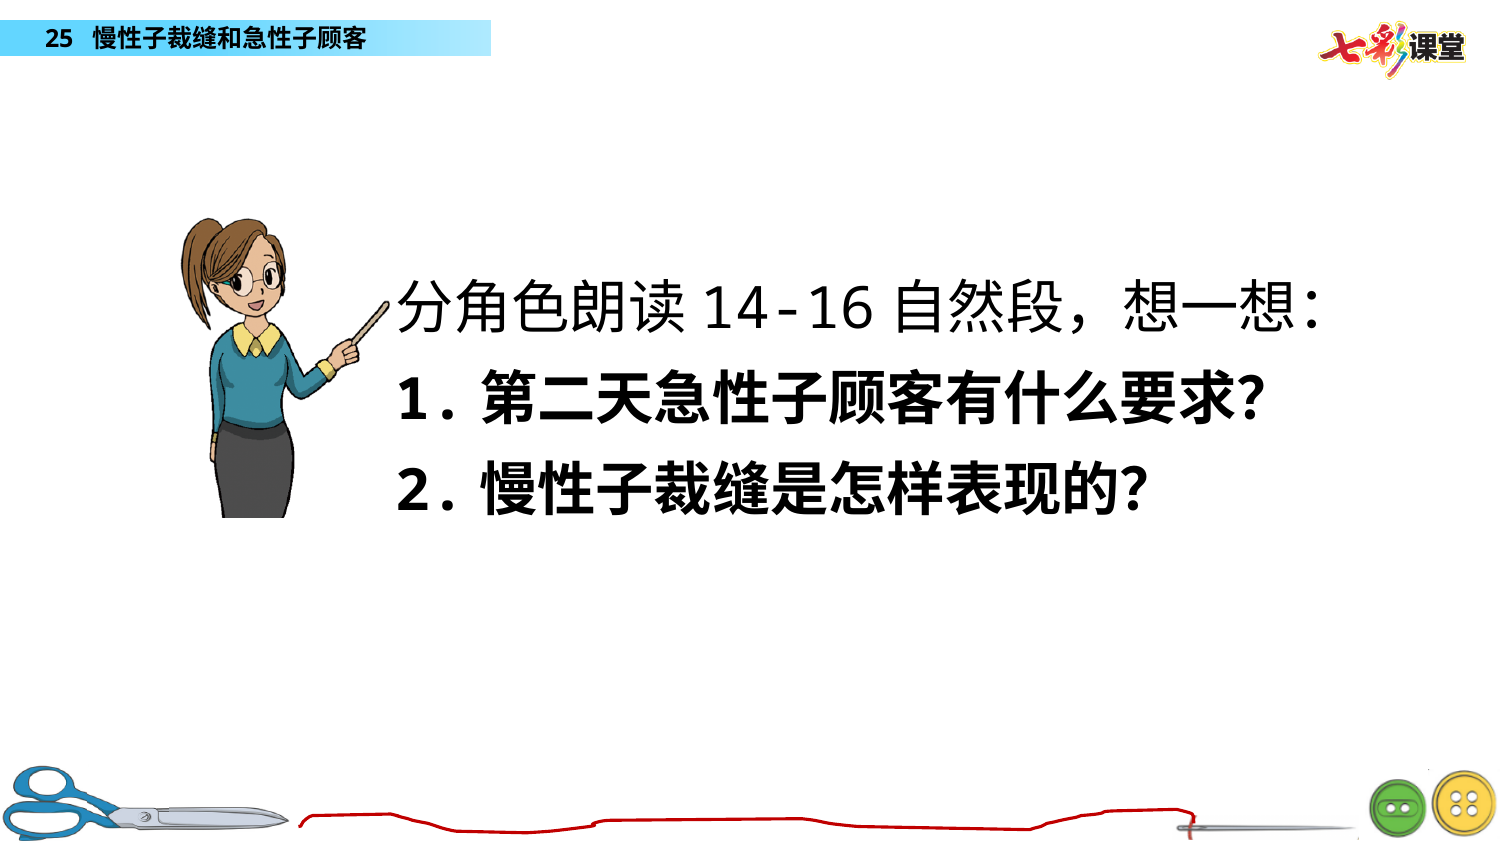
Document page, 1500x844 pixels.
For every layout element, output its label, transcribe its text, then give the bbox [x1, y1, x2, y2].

picture [0, 764, 290, 844]
picture [180, 217, 390, 518]
text_box 分角色朗读14-16自然段，想一想： 1.第二天急性子顾客有什么要求？ 2.慢性子裁缝是怎样表现的？ [380, 242, 1371, 530]
picture [1316, 20, 1468, 80]
picture [1365, 769, 1500, 839]
picture [1173, 816, 1358, 839]
